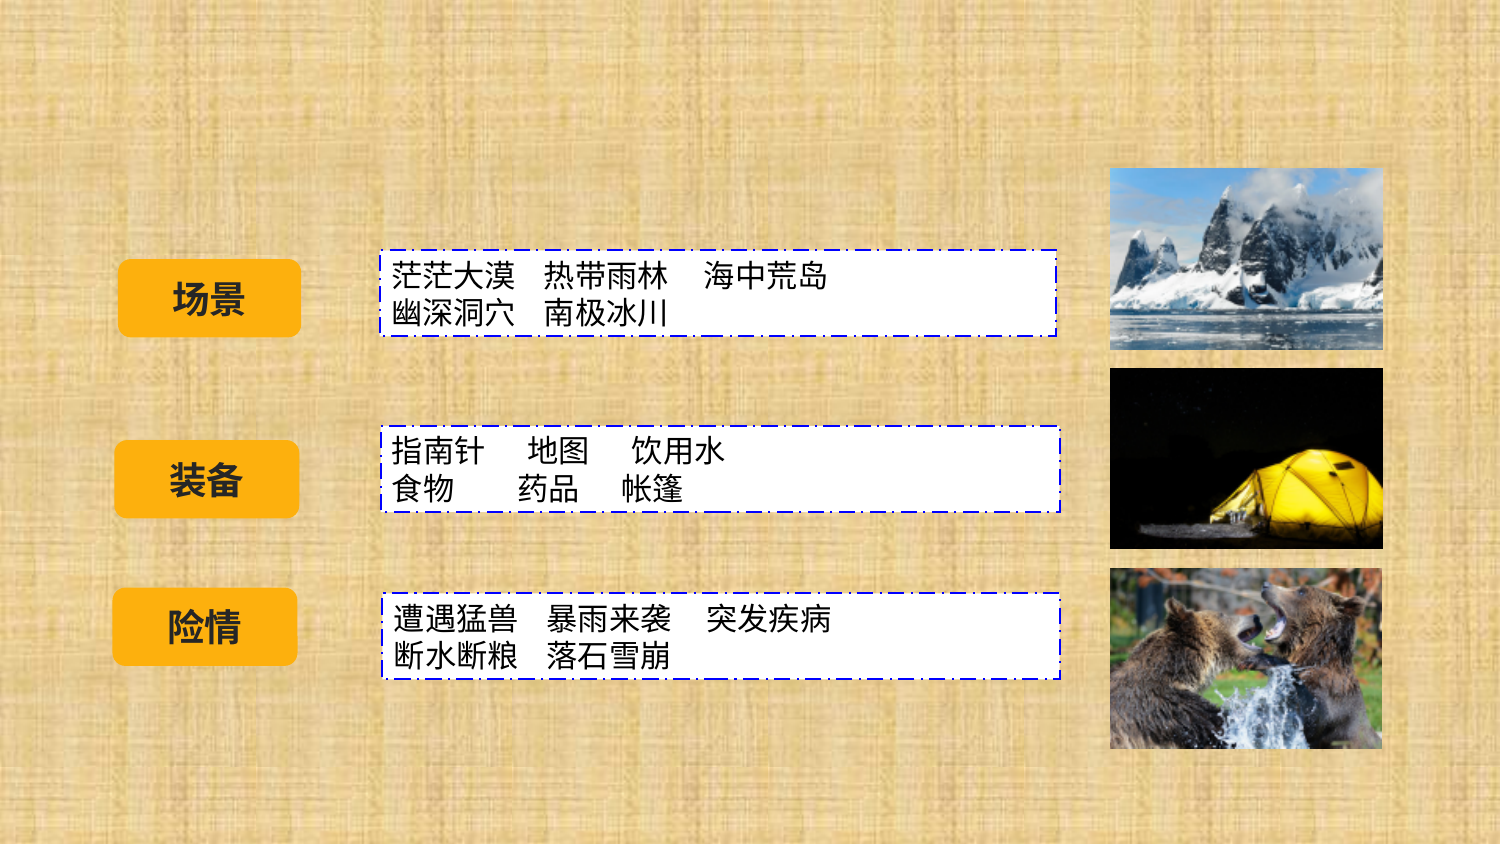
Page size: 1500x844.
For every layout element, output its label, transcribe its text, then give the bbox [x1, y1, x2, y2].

text_box 指南针 地图 饮用水 食物 药品 帐篷 [380, 425, 1061, 513]
text_box 装备 [113, 439, 300, 519]
text_box 场景 [117, 258, 302, 338]
text_box 险情 [111, 587, 299, 667]
text_box 茫茫大漠 热带雨林 海中荒岛 幽深洞穴 南极冰川 [379, 249, 1057, 337]
text_box 遭遇猛兽 暴雨来袭 突发疾病 断水断粮 落石雪崩 [381, 592, 1061, 680]
picture [0, 0, 1500, 844]
